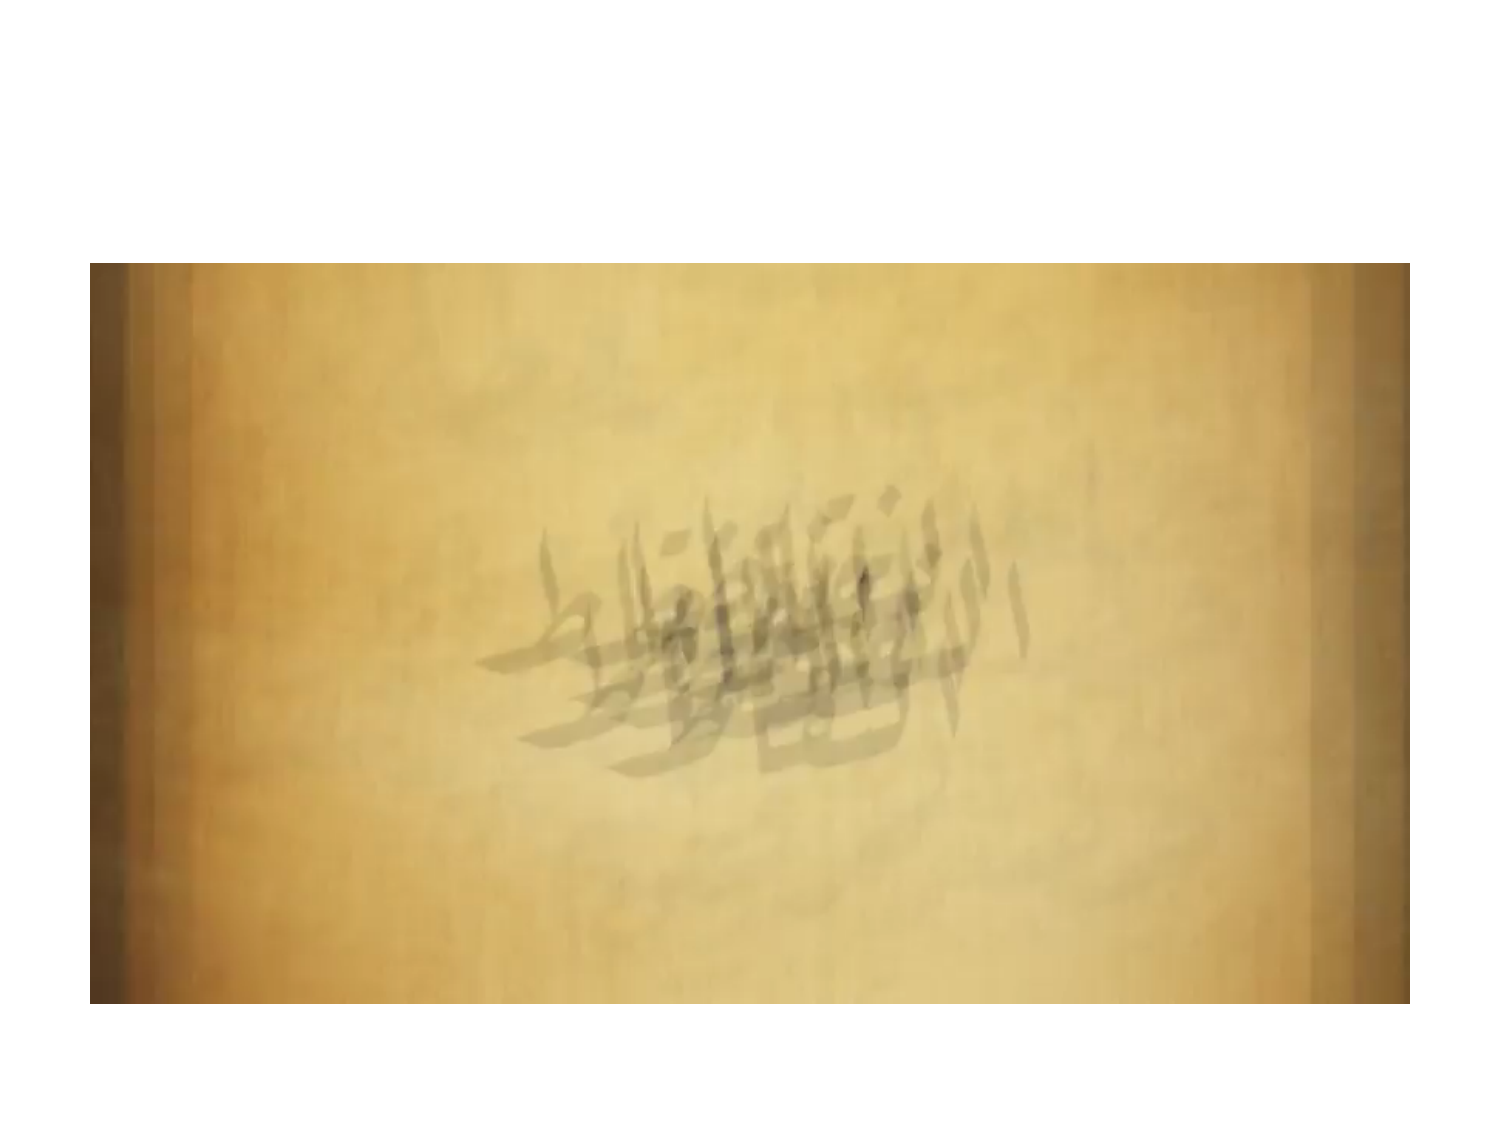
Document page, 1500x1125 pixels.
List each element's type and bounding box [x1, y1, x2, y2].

list [89, 262, 1411, 1006]
